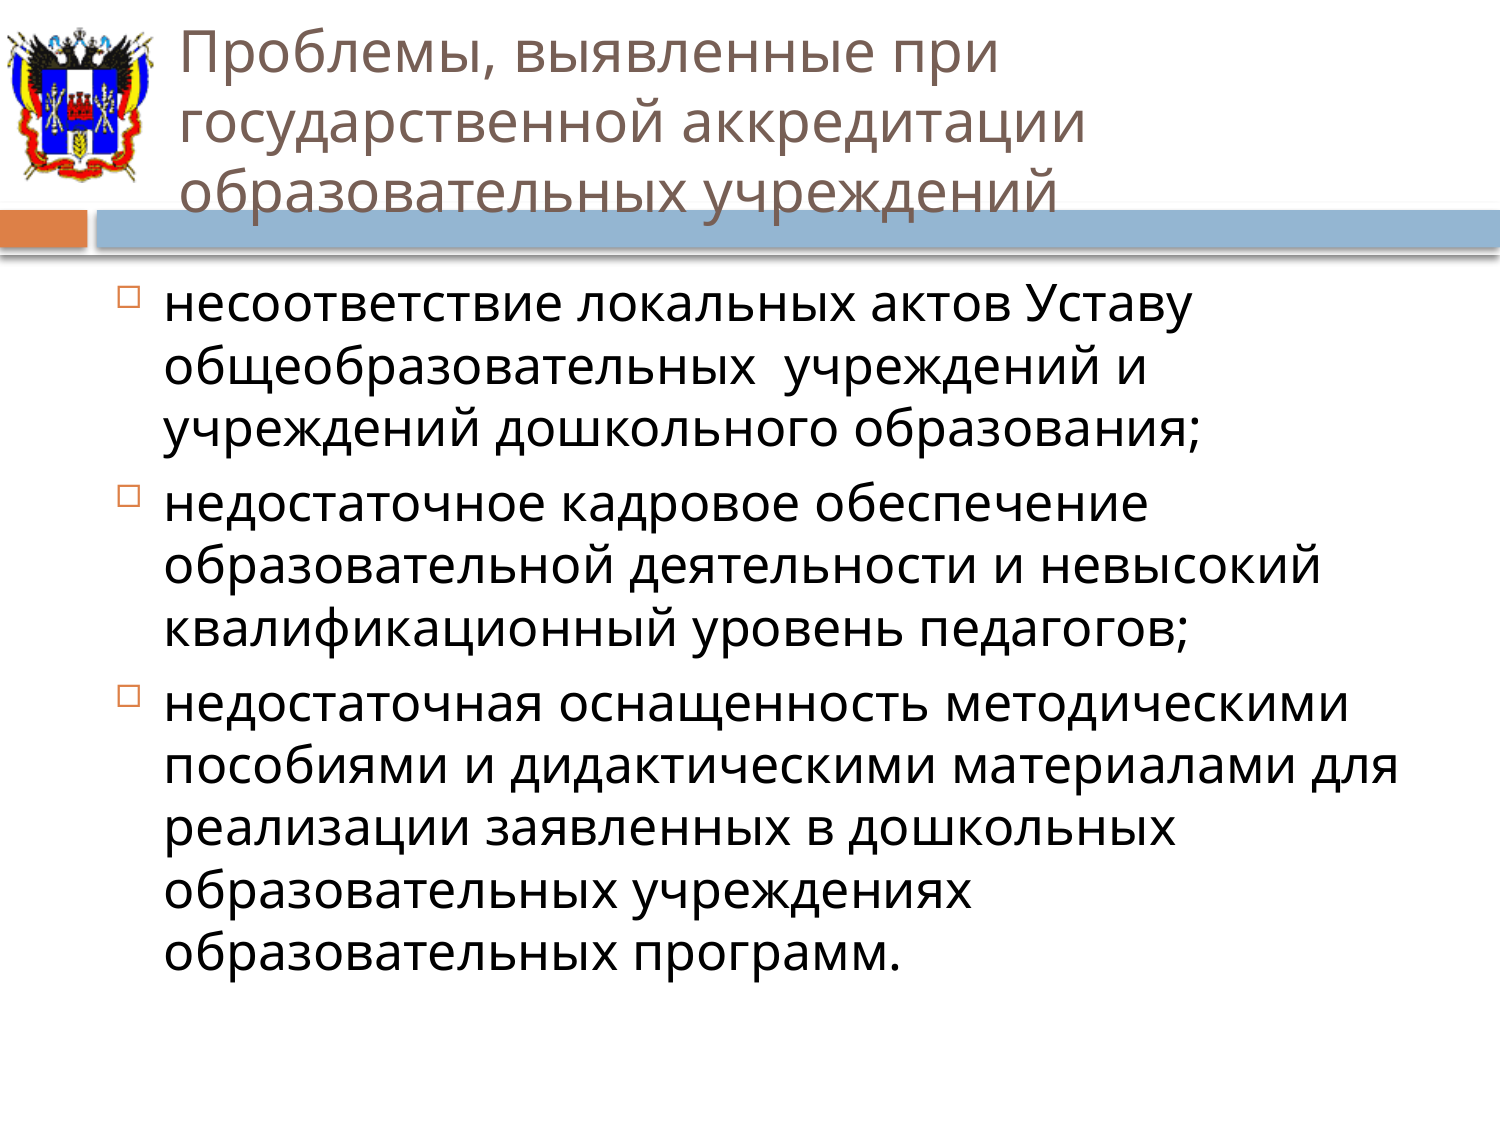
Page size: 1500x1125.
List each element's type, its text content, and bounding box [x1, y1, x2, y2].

title Проблемы, выявленные при государственной аккредитации образовательных учреждений [164, 37, 1438, 200]
picture [0, 23, 160, 184]
list несоответствие локальных актов Уставу общеобразовательных учреждений и учреждений дошкольного образования; недостаточное кадровое обеспечение образовательной деятельности и невысокий квалификационный уровень педагогов; недостаточная оснащенность методическими пособиями и дидактическими материалами для реализации заявленных в дошкольных образовательных учреждениях образовательных программ. [100, 262, 1438, 1000]
